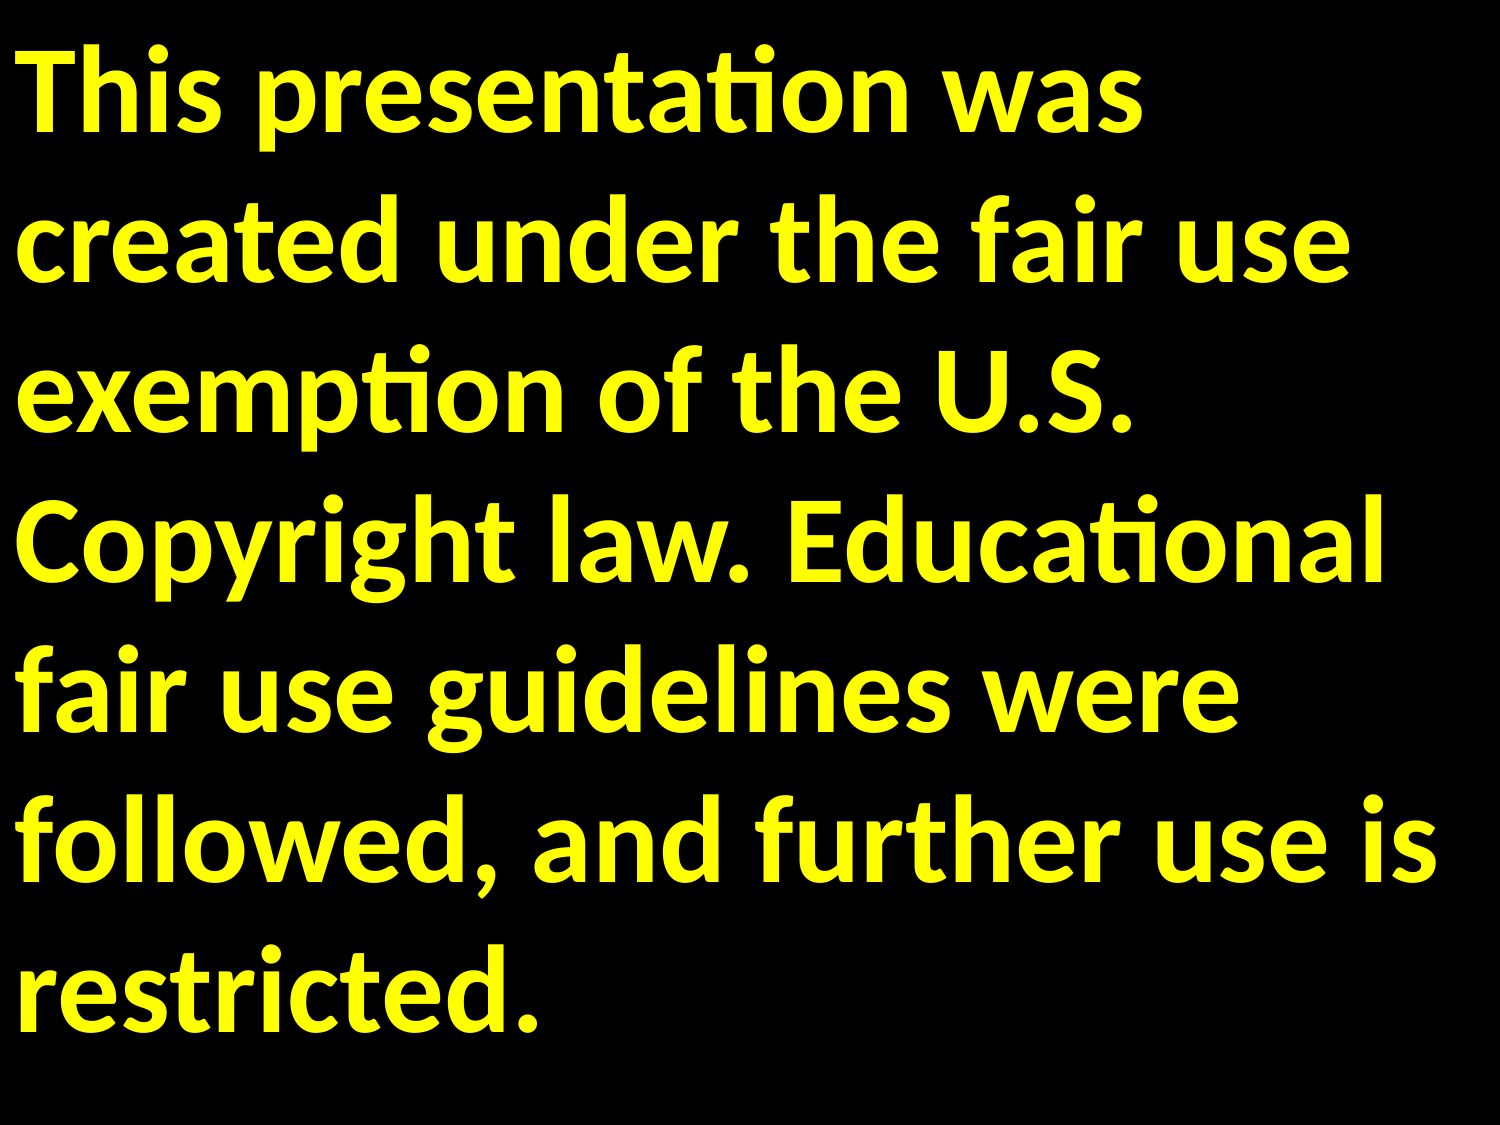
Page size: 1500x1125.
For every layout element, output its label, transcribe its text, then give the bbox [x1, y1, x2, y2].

text_box This presentation was created under the fair use exemption of the U.S. Copyright law. Educational fair use guidelines were followed, and further use is restricted. [0, 0, 1500, 1110]
